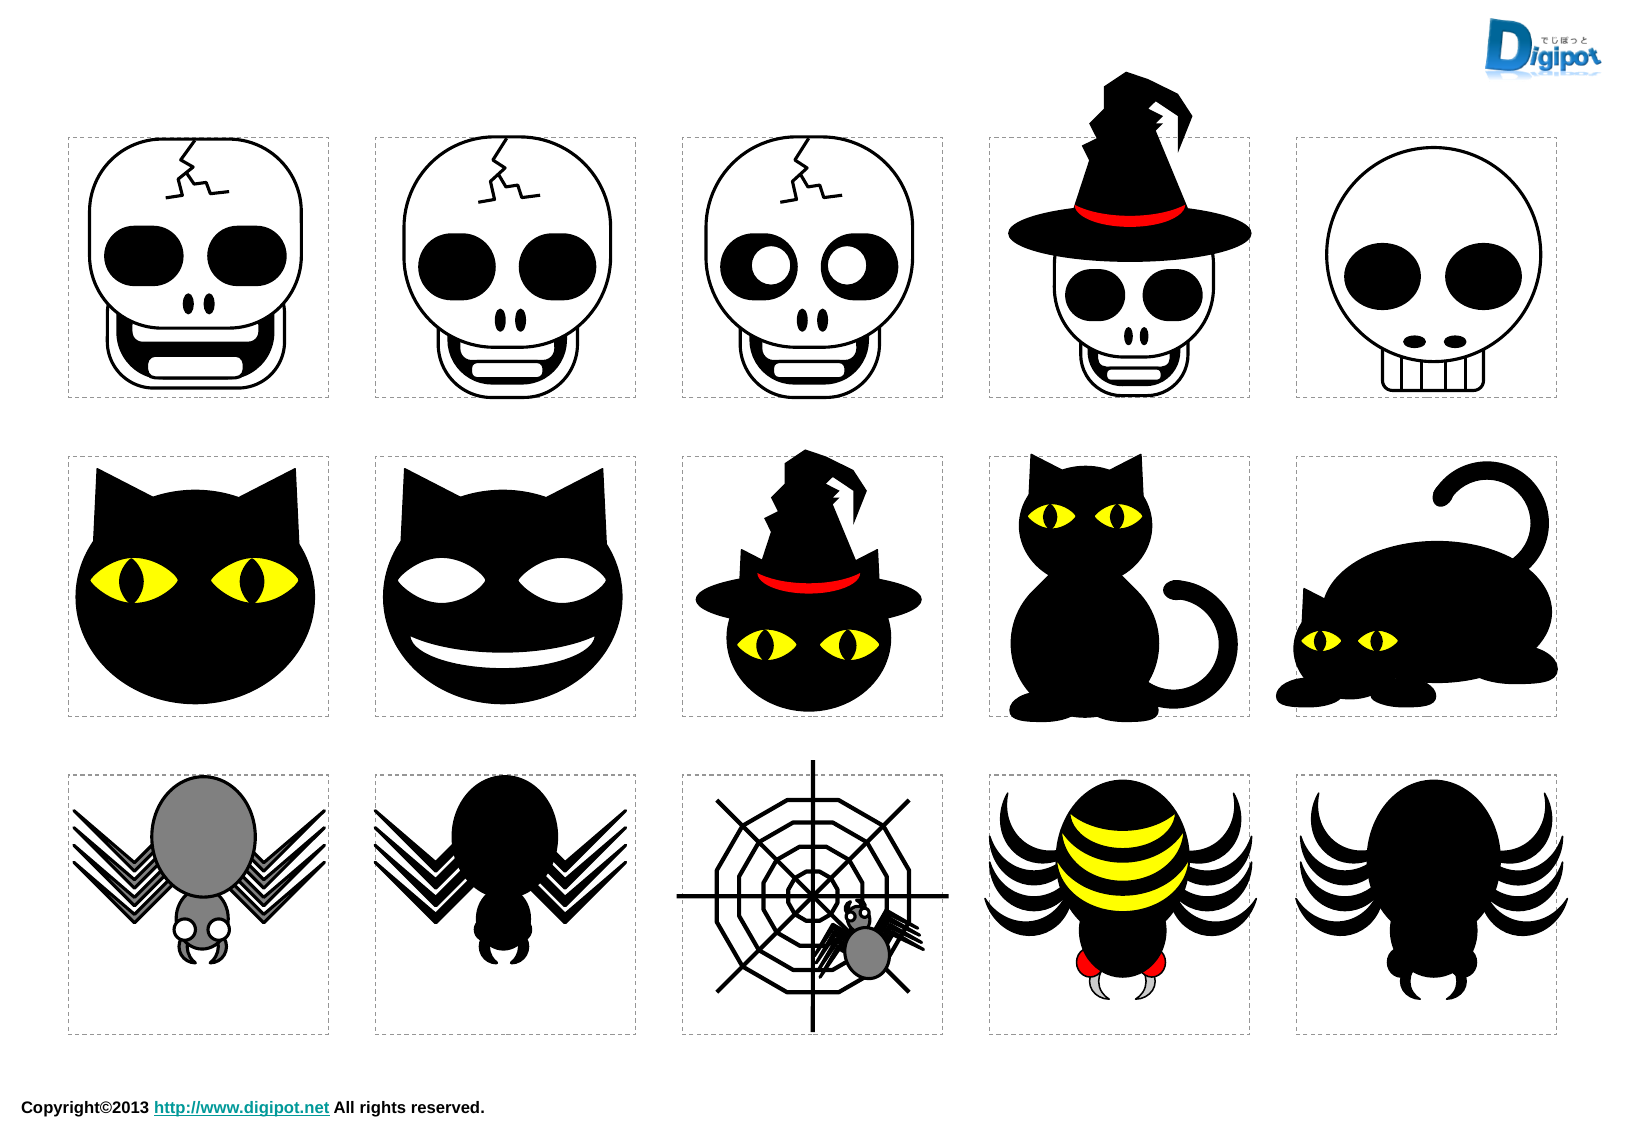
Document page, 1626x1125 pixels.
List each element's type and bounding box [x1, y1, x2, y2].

text_box [1300, 780, 1563, 1000]
text_box [695, 449, 922, 712]
text_box [1276, 461, 1558, 707]
text_box [1007, 71, 1252, 396]
text_box [73, 776, 325, 964]
text_box [1009, 451, 1238, 722]
text_box [705, 136, 913, 398]
text_box [1326, 147, 1541, 391]
text_box [374, 776, 626, 964]
picture [1485, 18, 1602, 82]
text_box [375, 463, 633, 704]
text_box [67, 463, 325, 704]
text_box [89, 138, 302, 389]
text_box [403, 136, 611, 398]
text_box [716, 799, 919, 993]
text_box [989, 780, 1252, 1000]
